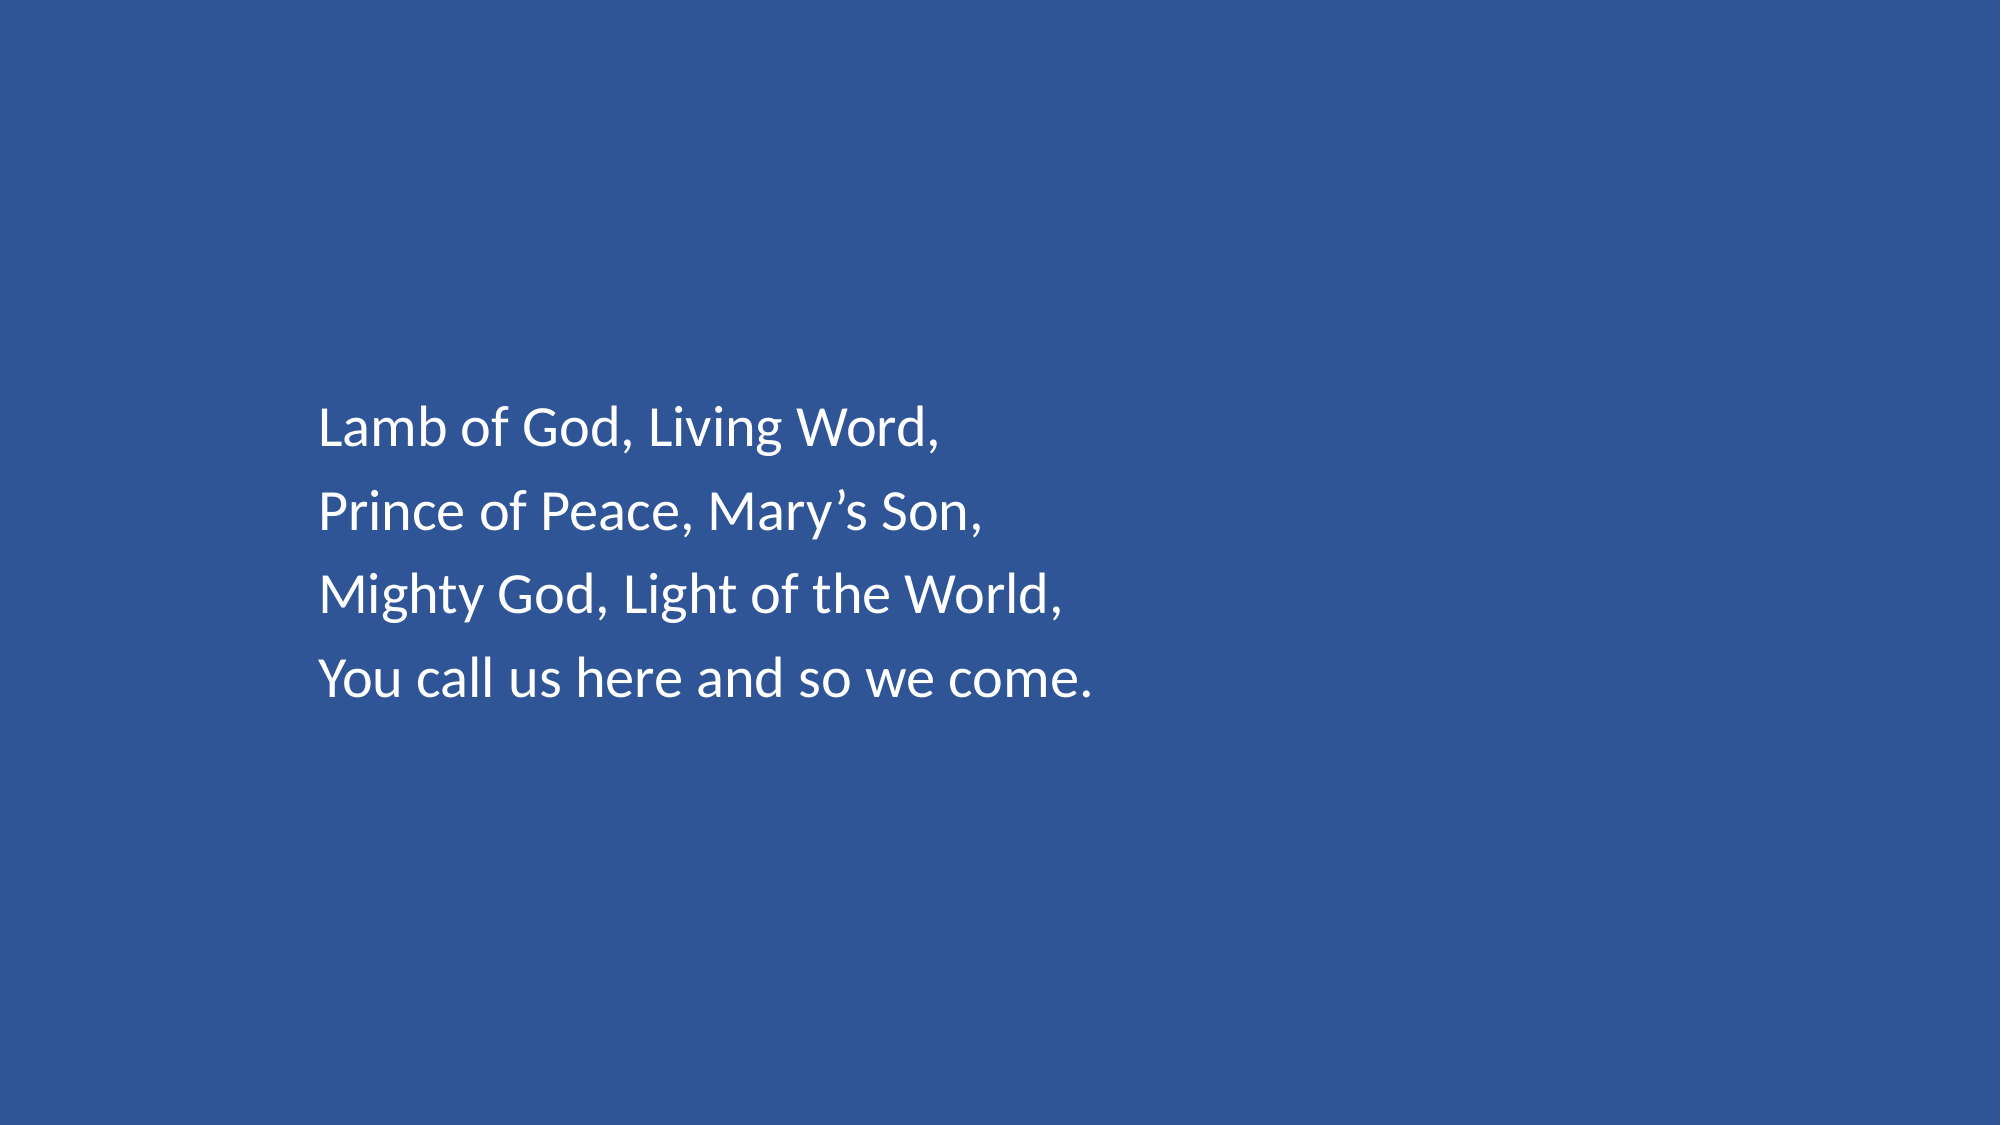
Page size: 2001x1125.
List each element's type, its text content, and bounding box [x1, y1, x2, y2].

list Lamb of God, Living Word, Prince of Peace, Mary’s Son, Mighty God, Light of the World, You call us here and so we come. [303, 388, 1704, 737]
